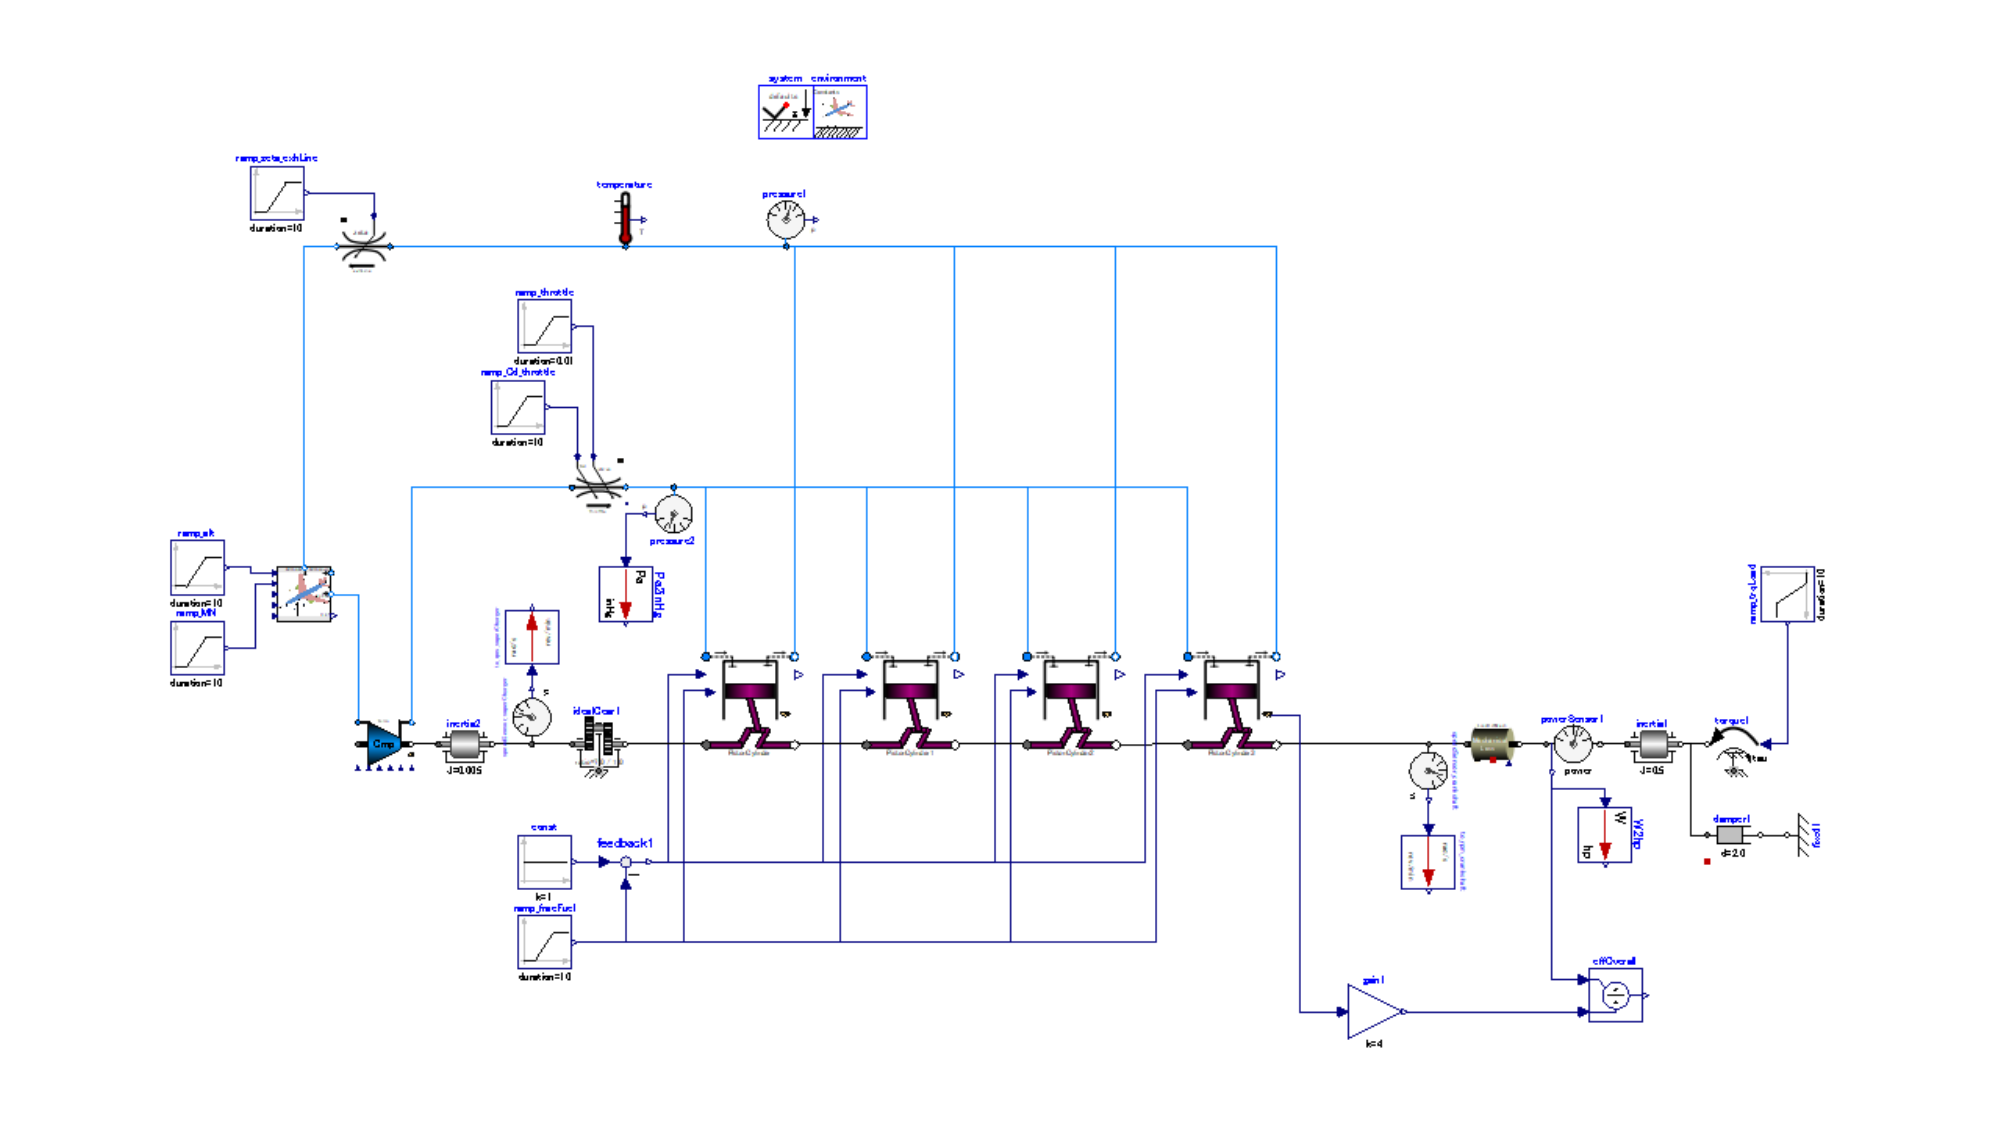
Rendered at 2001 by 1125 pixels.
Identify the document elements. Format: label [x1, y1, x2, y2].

picture [158, 60, 1842, 1065]
